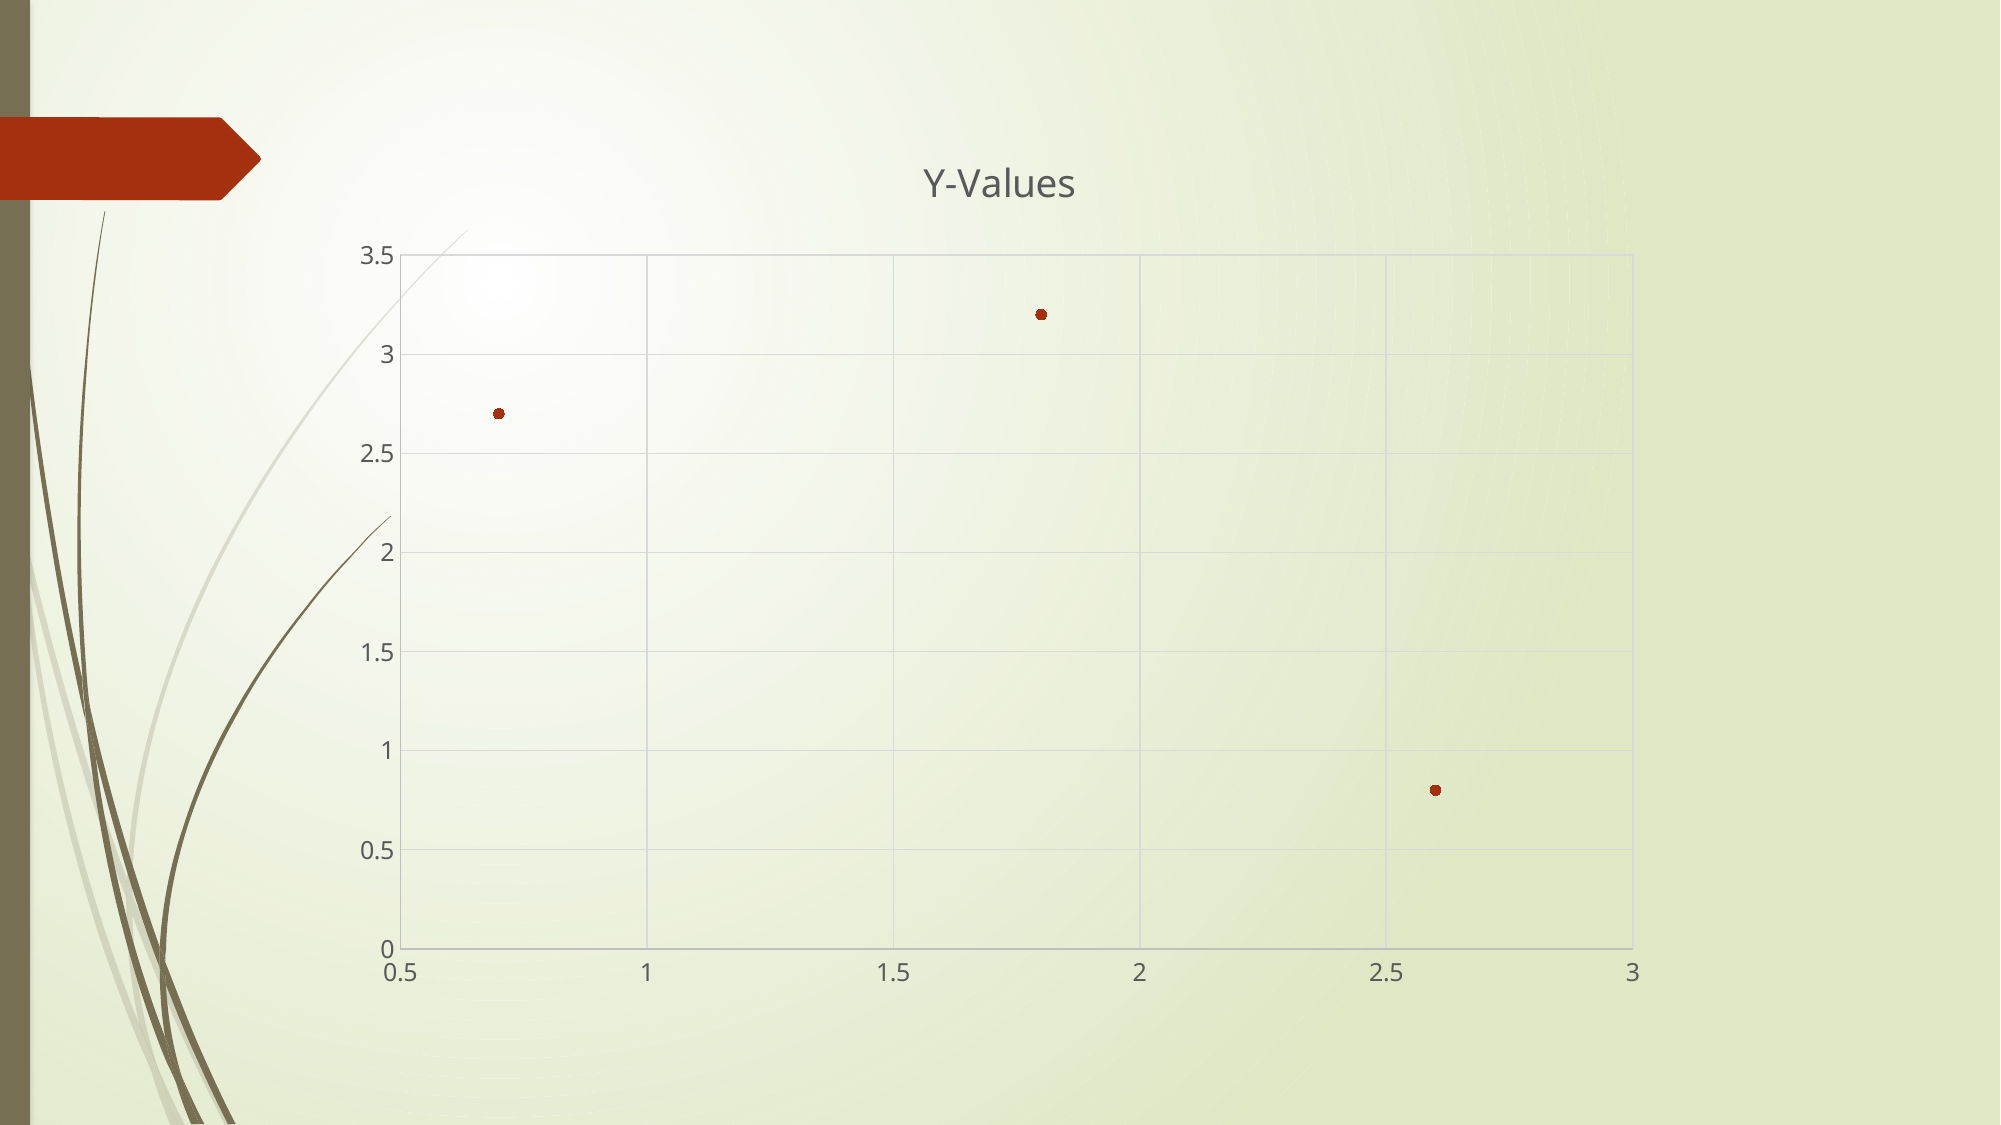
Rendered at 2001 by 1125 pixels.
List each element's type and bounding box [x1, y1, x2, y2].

chart [332, 117, 1667, 1008]
